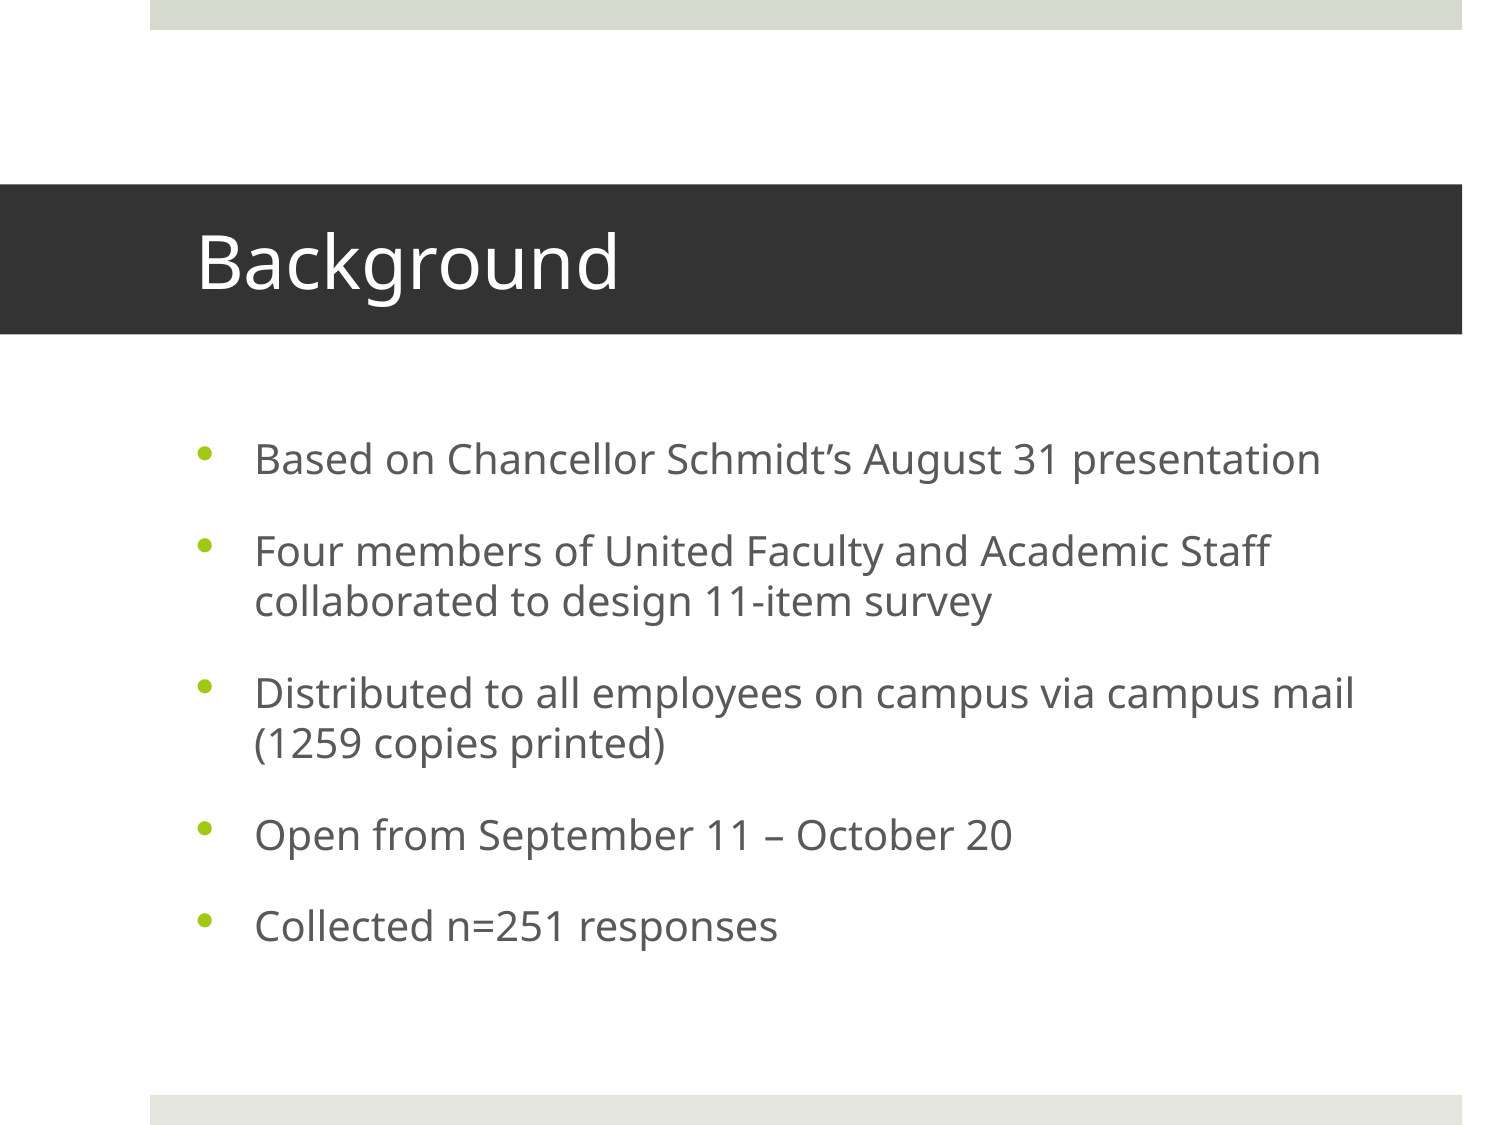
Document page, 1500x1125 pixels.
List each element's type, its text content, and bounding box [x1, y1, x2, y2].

list Based on Chancellor Schmidt’s August 31 presentation Four members of United Faculty and Academic Staff collaborated to design 11-item survey Distributed to all employees on campus via campus mail (1259 copies printed) Open from September 11 – October 20 Collected n=251 responses [182, 425, 1432, 1028]
title Background [0, 184, 1463, 335]
